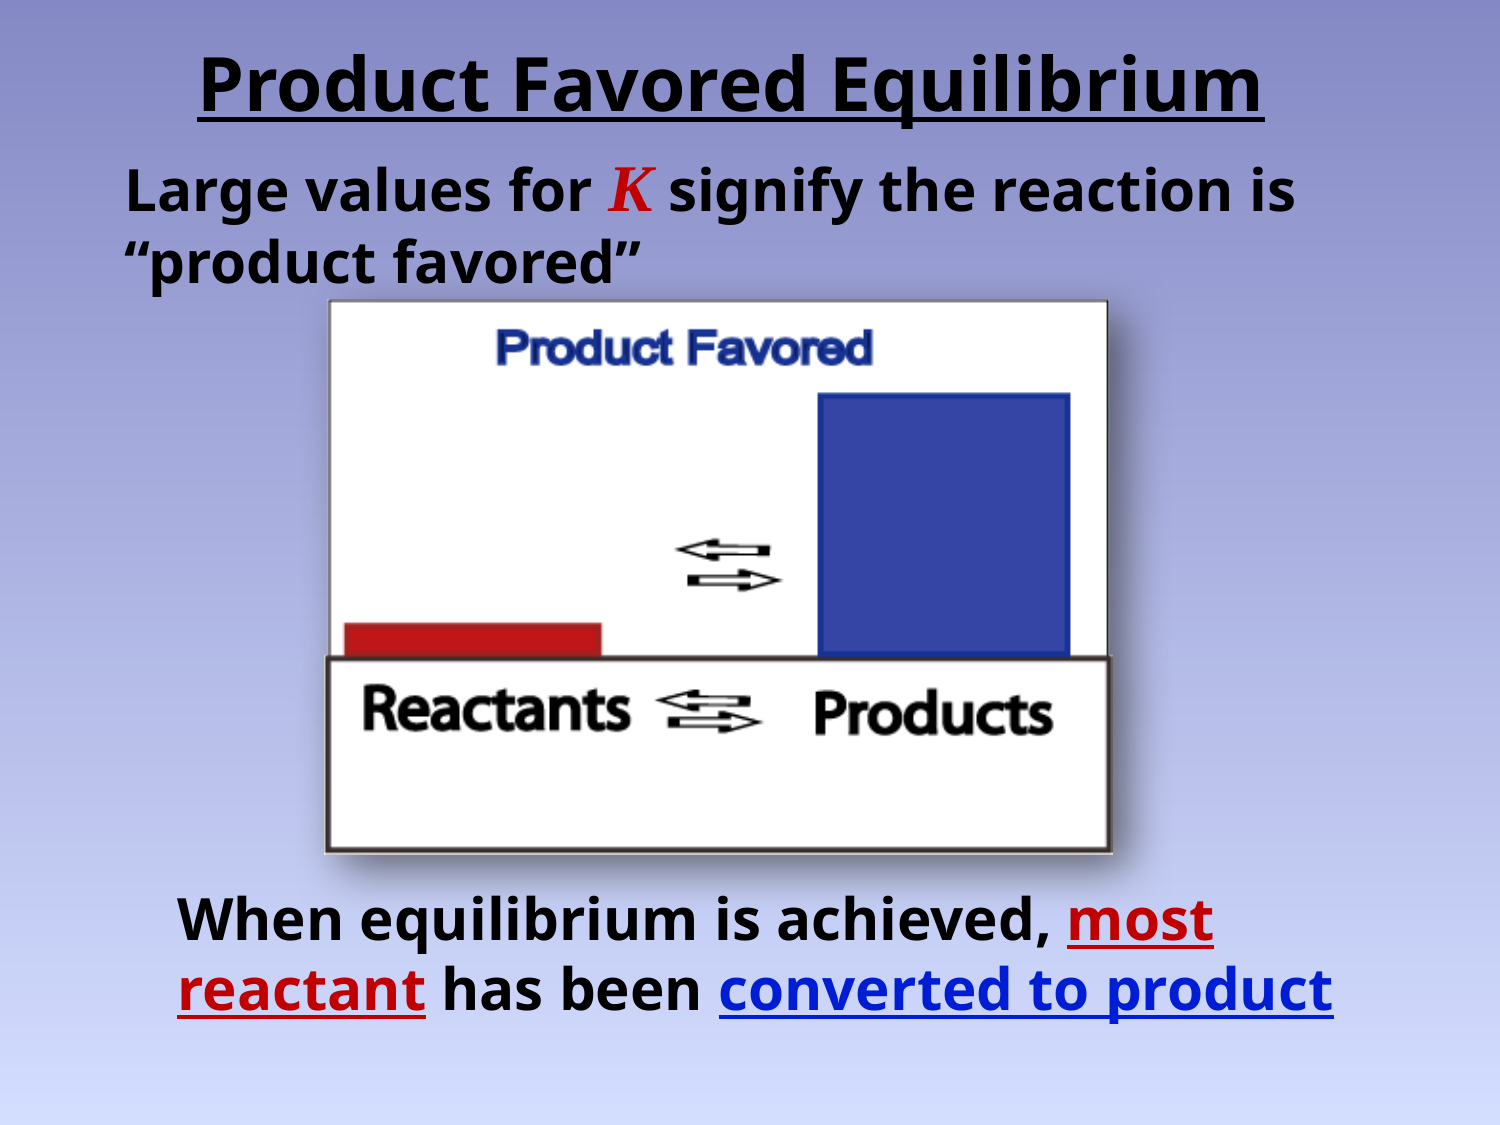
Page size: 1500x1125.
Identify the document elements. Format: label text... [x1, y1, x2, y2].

picture [324, 299, 1113, 855]
text_box When equilibrium is achieved, most reactant has been converted to product [162, 874, 1366, 1030]
text_box Large values for K signify the reaction is “product favored” [109, 137, 1413, 303]
title Product Favored Equilibrium [74, 12, 1388, 151]
